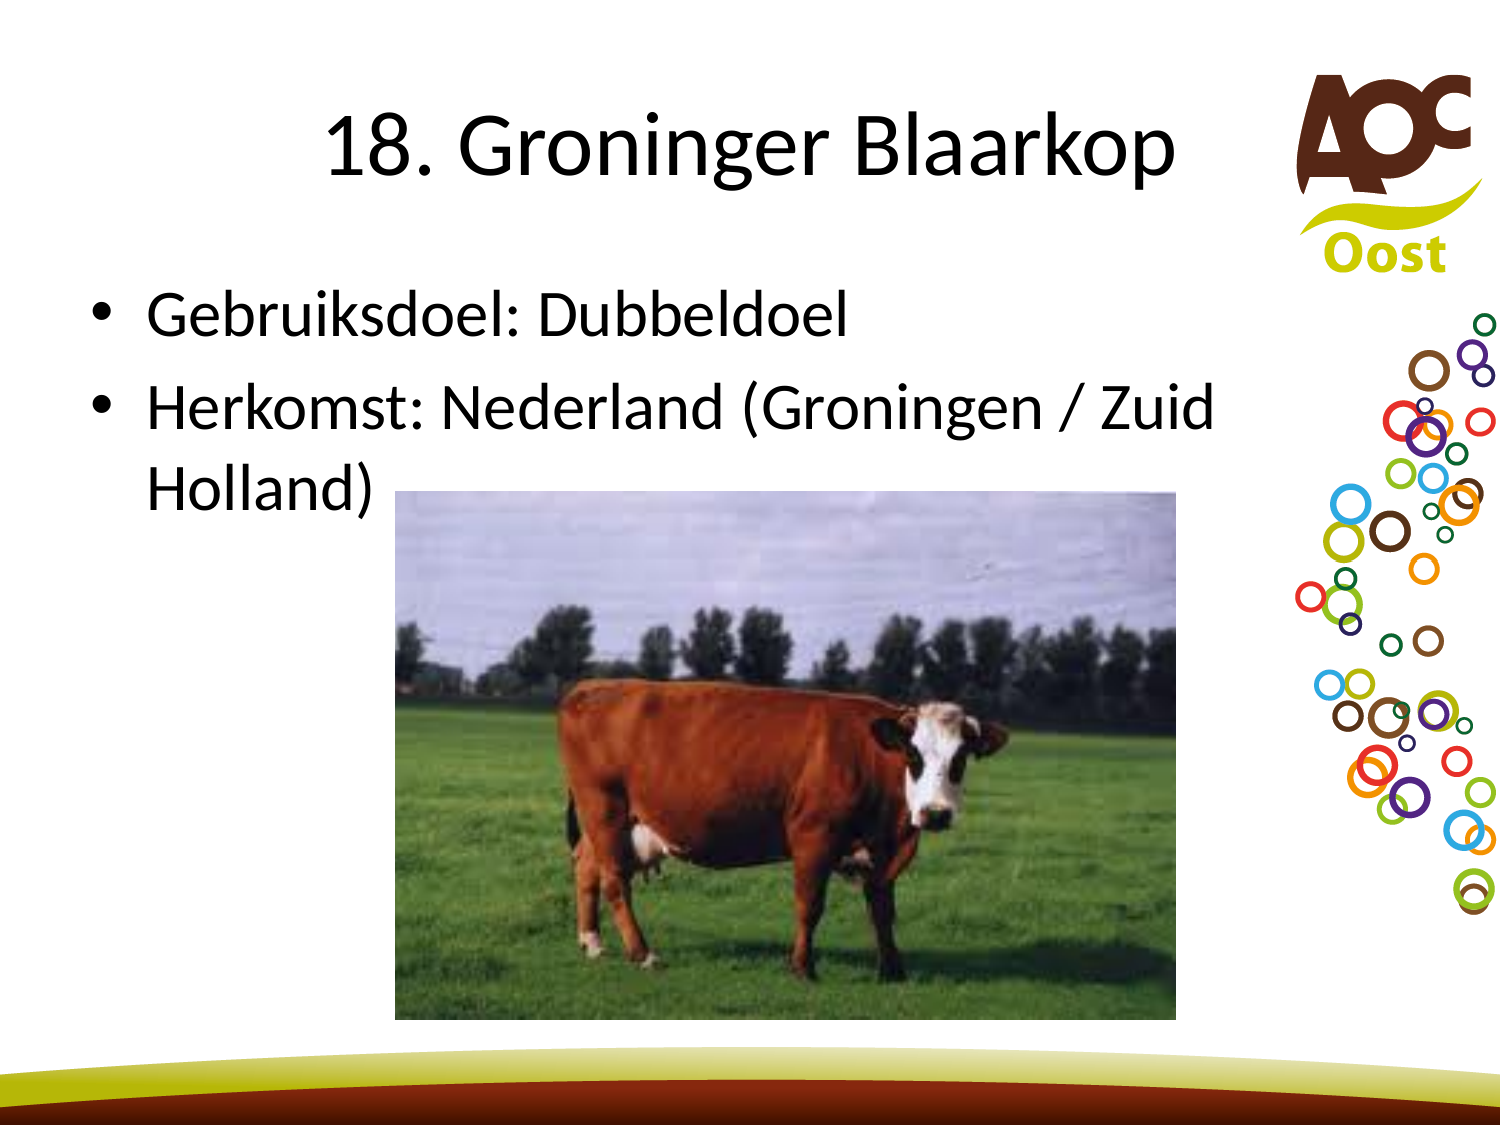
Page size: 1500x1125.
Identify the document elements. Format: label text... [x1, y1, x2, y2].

title 18. Groninger Blaarkop [75, 45, 1425, 233]
picture [0, 0, 1500, 1125]
list Gebruiksdoel: Dubbeldoel Herkomst: Nederland (Groningen / Zuid Holland) [75, 262, 1425, 1005]
